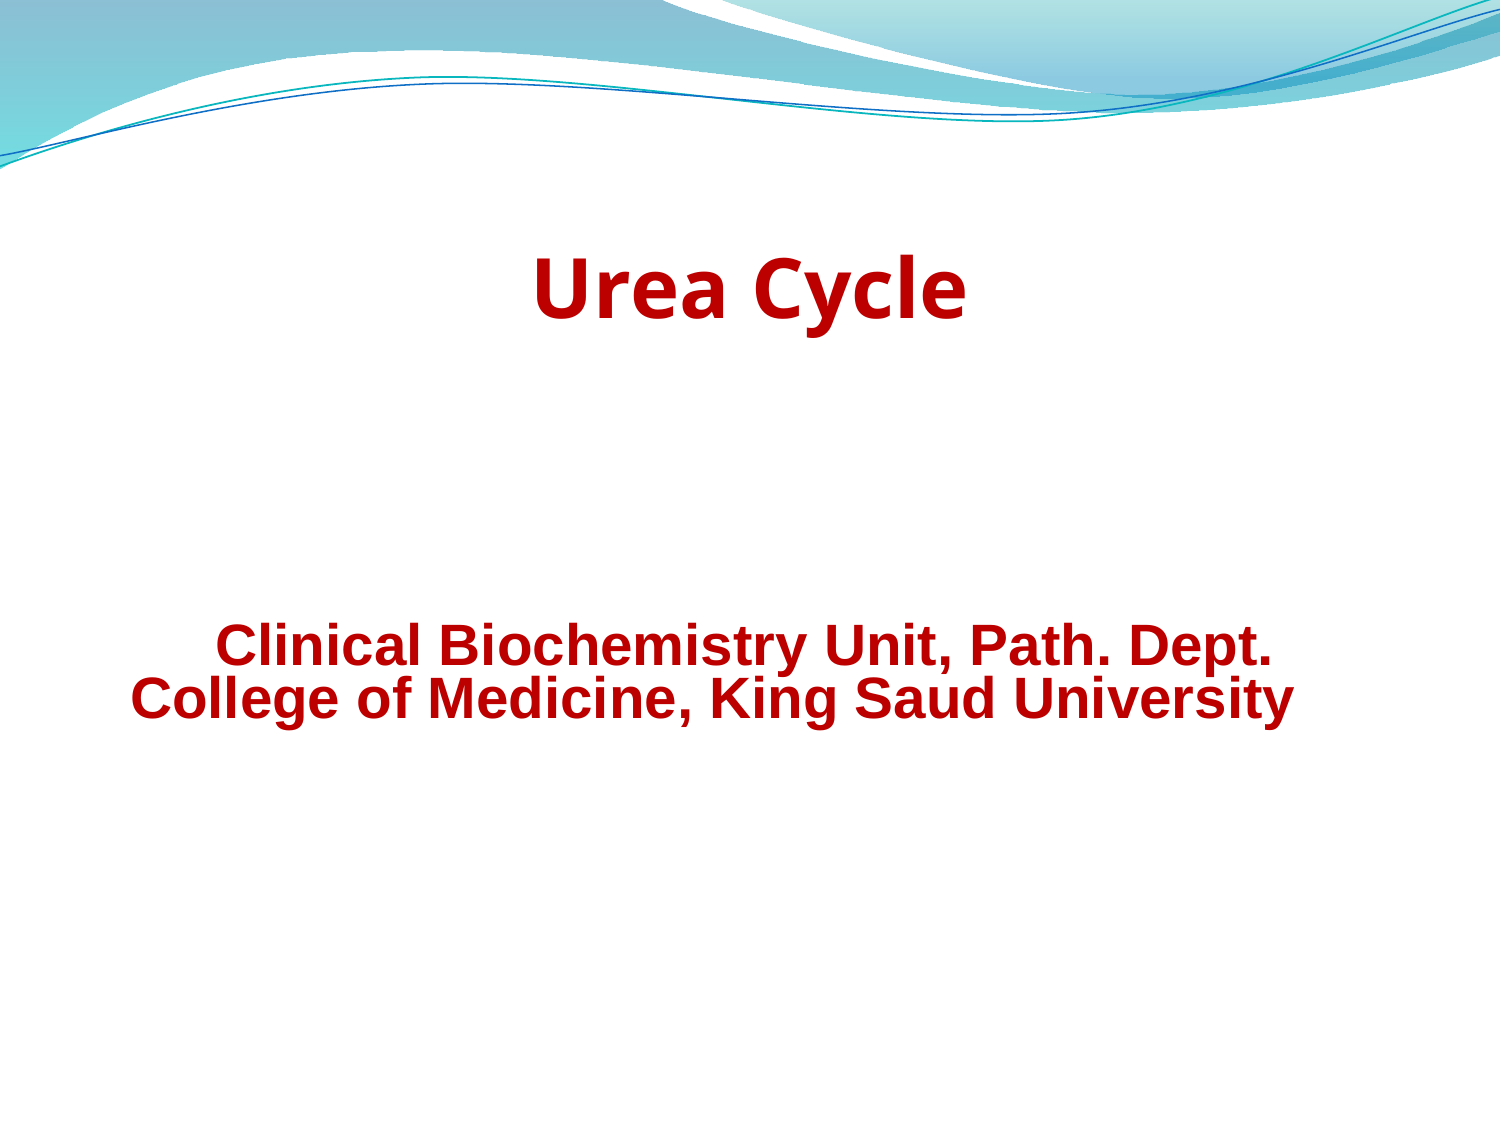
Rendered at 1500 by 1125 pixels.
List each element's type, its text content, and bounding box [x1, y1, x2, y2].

subtitle Clinical Biochemistry Unit, Path. Dept. College of Medicine, King Saud University [21, 537, 1473, 1051]
text_box Urea Cycle [516, 227, 1006, 343]
